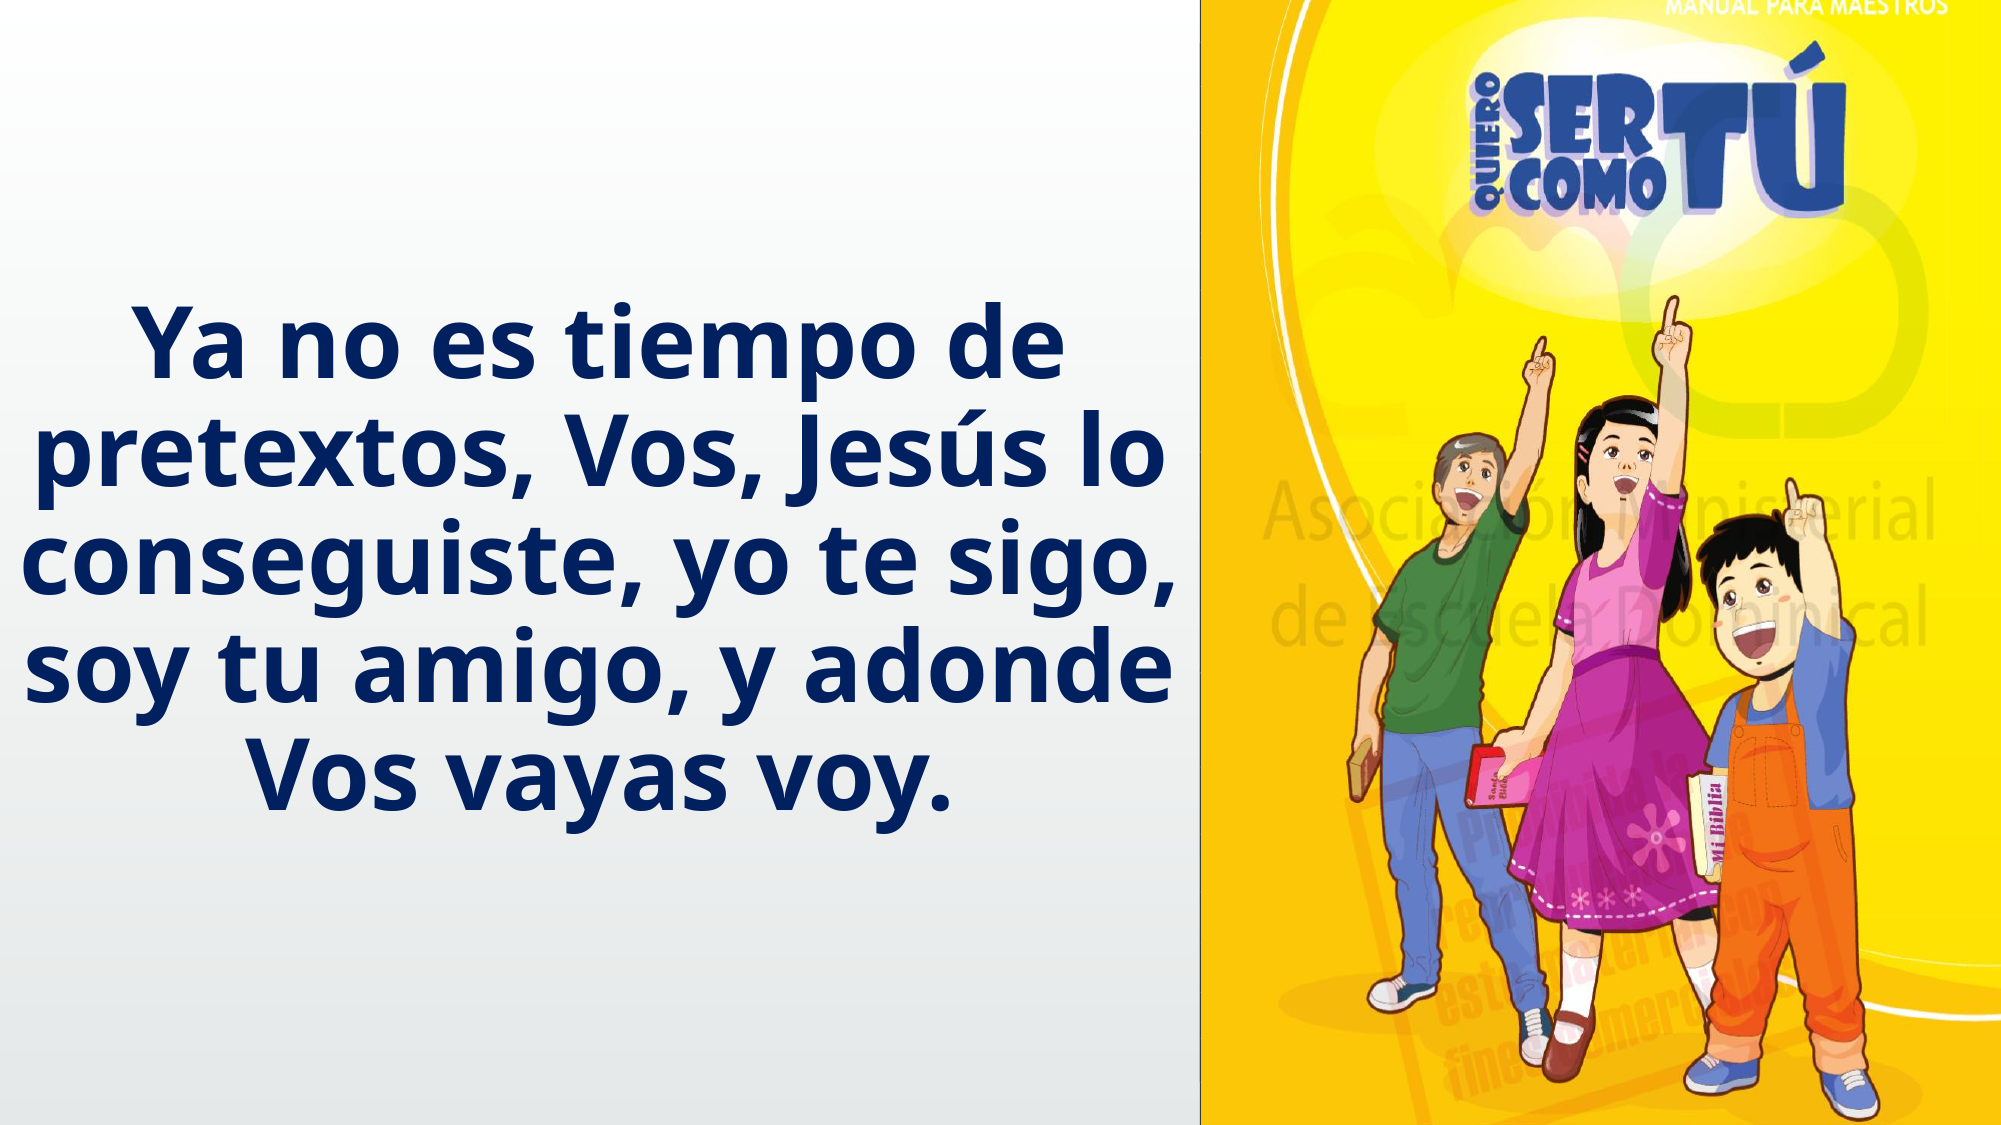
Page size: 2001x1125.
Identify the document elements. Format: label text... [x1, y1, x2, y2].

picture [1200, 0, 2001, 1125]
title Ya no es tiempo de pretextos, Vos, Jesús lo conseguiste, yo te sigo, soy tu amigo, y adonde Vos vayas voy. [0, 0, 1200, 1125]
